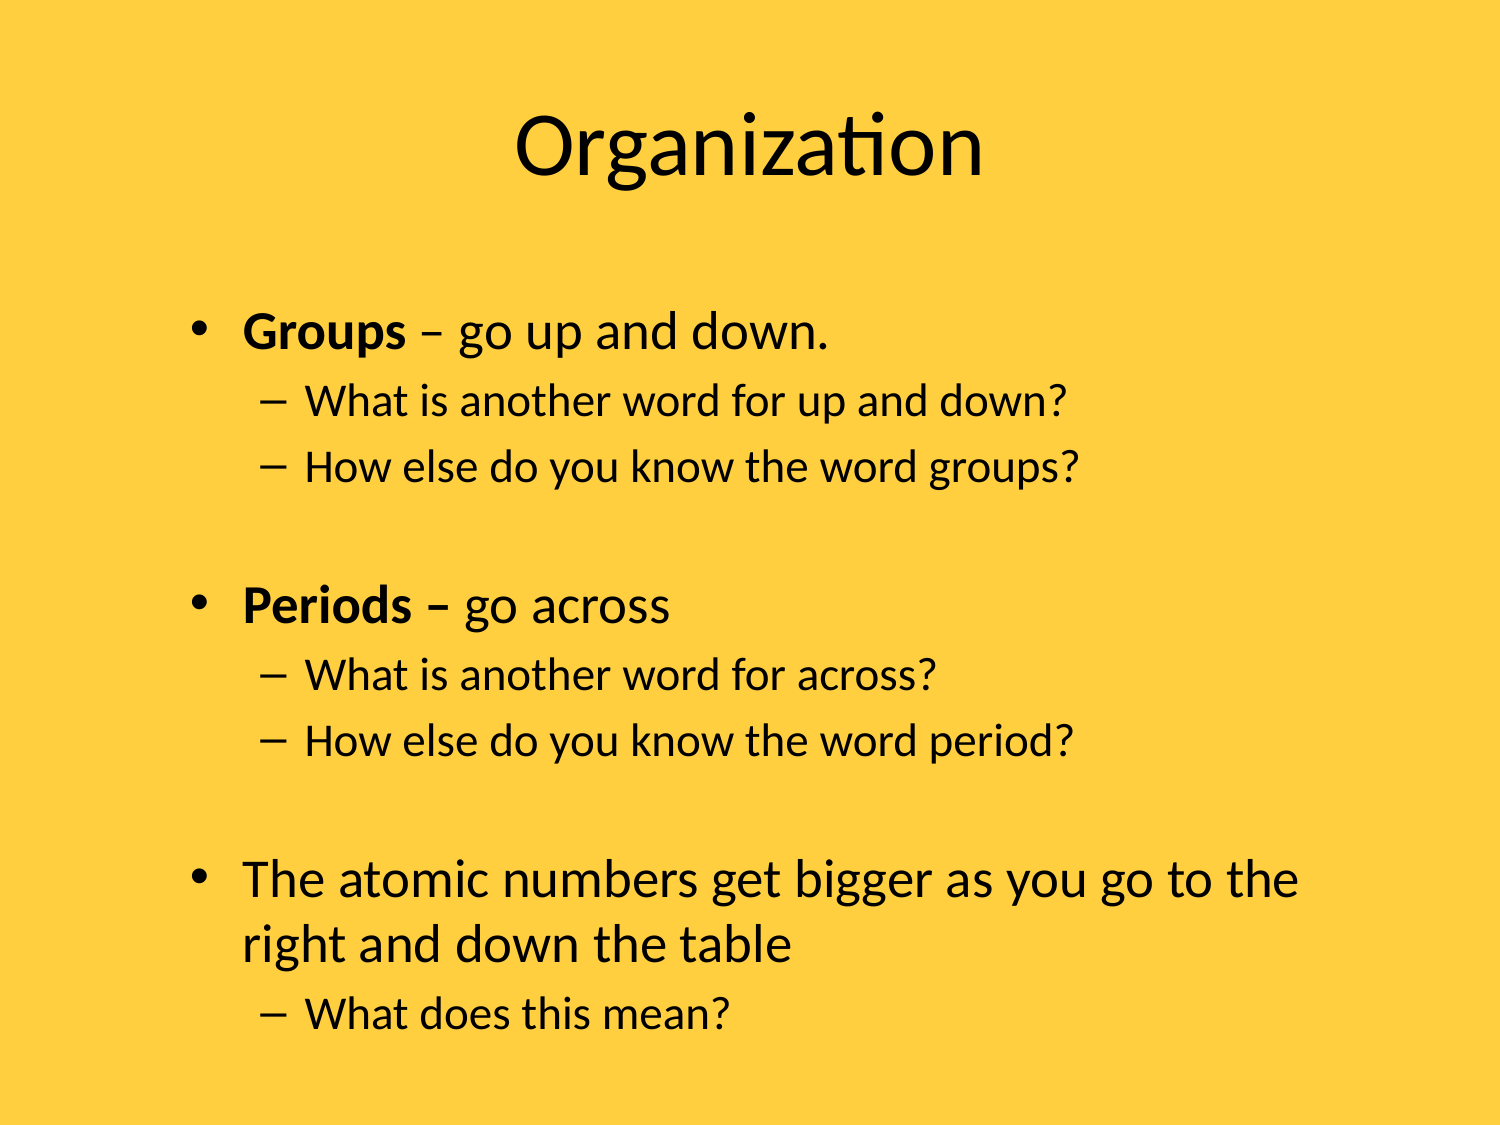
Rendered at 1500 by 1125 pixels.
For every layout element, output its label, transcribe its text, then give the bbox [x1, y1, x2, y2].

list Groups – go up and down. What is another word for up and down? How else do you know the word groups? Periods – go across What is another word for across? How else do you know the word period? The atomic numbers get bigger as you go to the right and down the table What does this mean? [174, 287, 1425, 1050]
title Organization [75, 45, 1425, 233]
